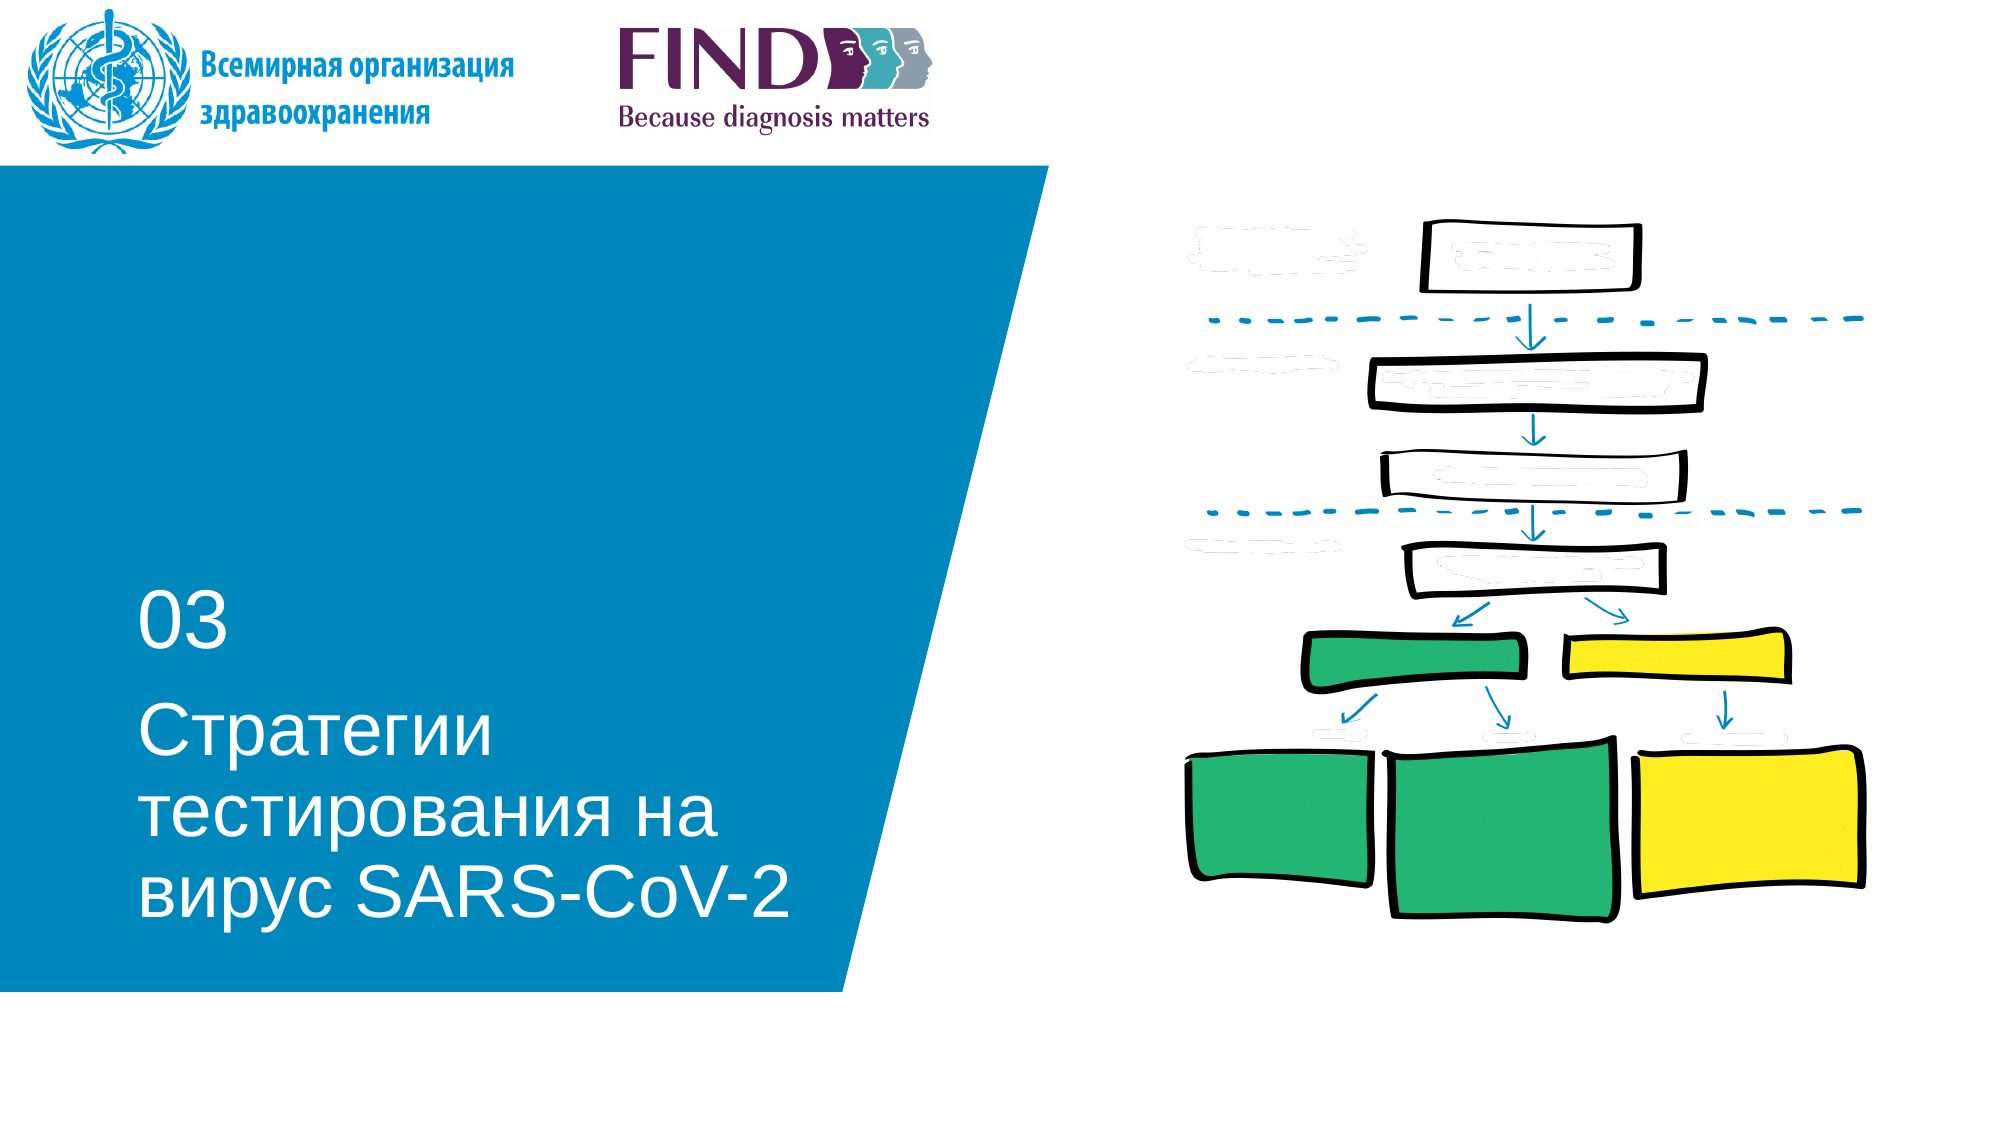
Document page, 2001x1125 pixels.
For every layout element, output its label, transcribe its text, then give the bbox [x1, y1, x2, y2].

picture [89, 82, 99, 91]
picture [136, 53, 152, 76]
picture [27, 9, 515, 154]
picture [78, 80, 91, 99]
picture [27, 78, 31, 88]
picture [97, 63, 109, 98]
picture [55, 80, 65, 91]
picture [618, 26, 934, 137]
picture [130, 80, 141, 98]
picture [59, 97, 75, 115]
picture [78, 46, 108, 76]
picture [143, 41, 163, 76]
picture [66, 49, 84, 76]
picture [128, 58, 141, 76]
subtitle Стратегии тестирования на вирус SARS-CoV-2 [137, 691, 872, 1064]
picture [110, 61, 119, 66]
title 03 [137, 184, 891, 667]
picture [97, 145, 121, 154]
picture [55, 41, 75, 76]
picture [1156, 199, 1916, 959]
picture [80, 42, 87, 52]
picture [73, 97, 147, 132]
picture [113, 36, 124, 53]
picture [98, 38, 105, 44]
picture [72, 23, 105, 43]
picture [66, 80, 74, 91]
